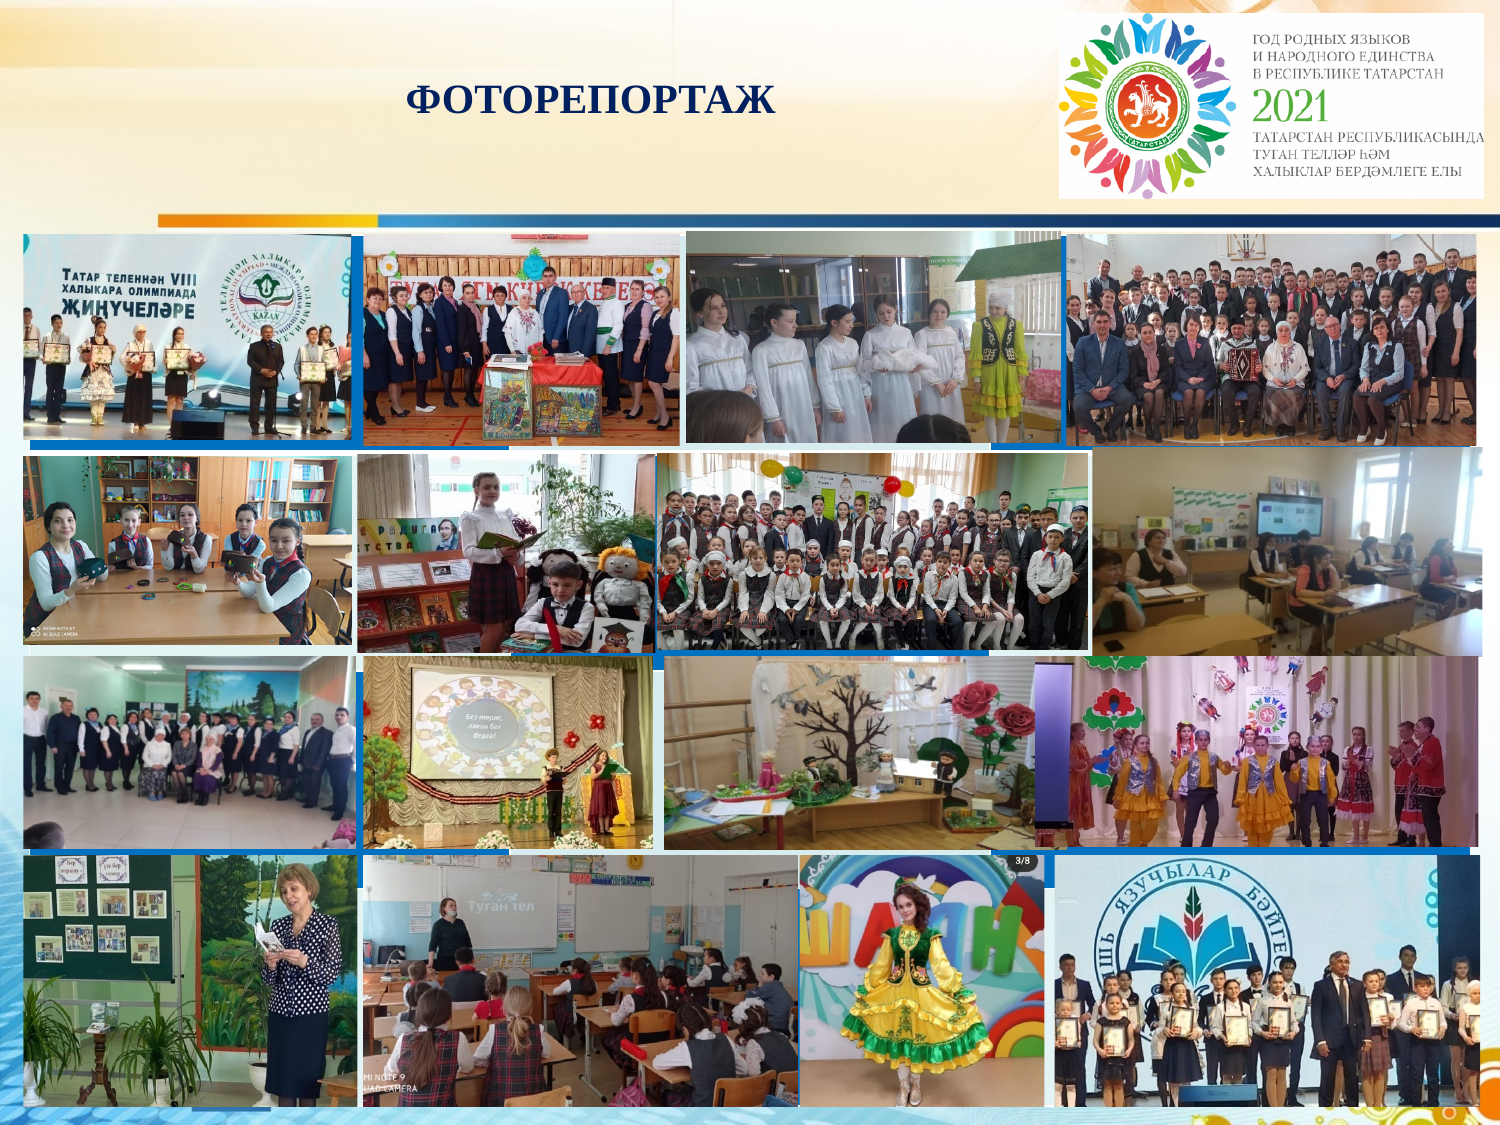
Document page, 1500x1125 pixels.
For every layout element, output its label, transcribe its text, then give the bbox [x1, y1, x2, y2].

slide_number 2 [135, 1115, 274, 1123]
picture [0, 0, 1500, 1125]
table_header [30, 441, 358, 450]
title ФОТОРЕПОРТАЖ [87, 68, 1053, 126]
